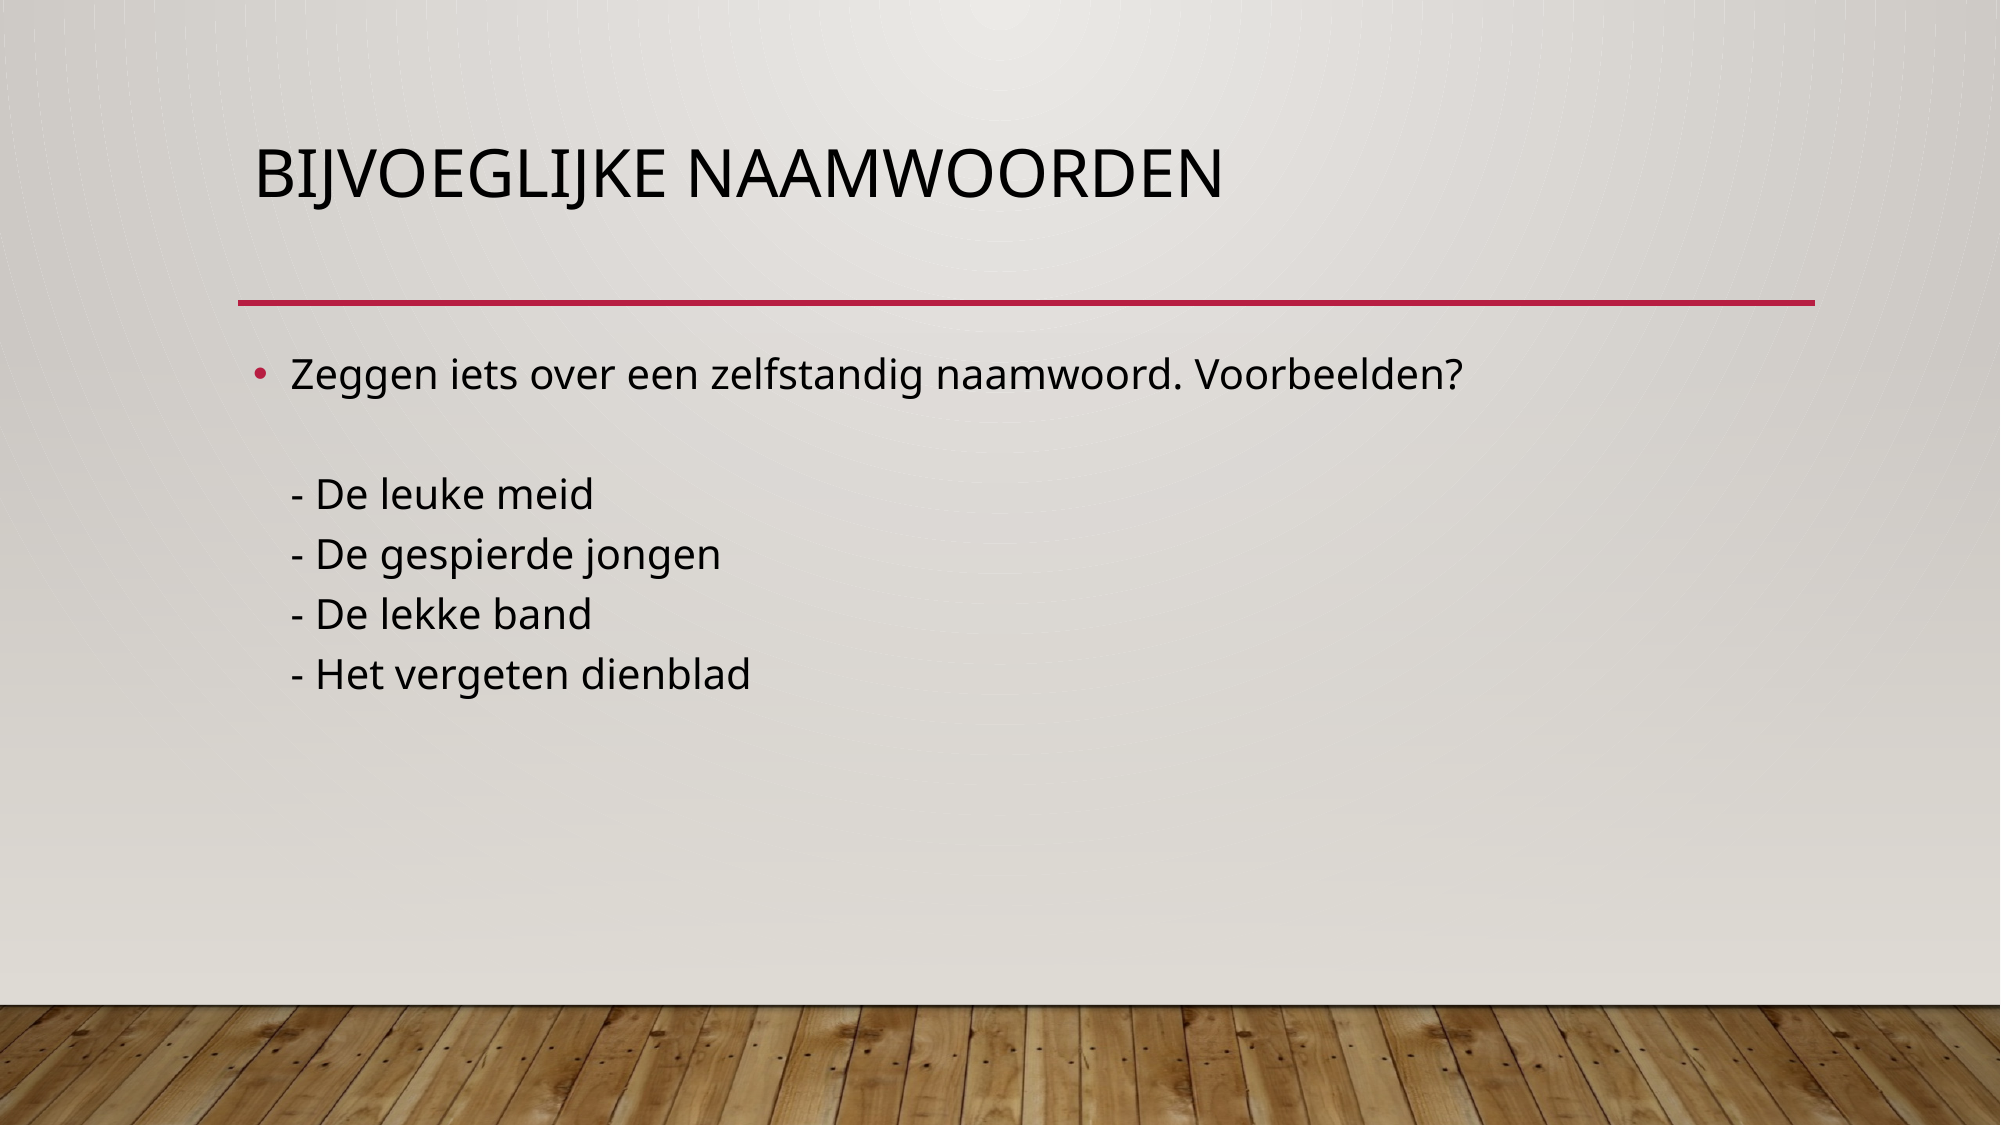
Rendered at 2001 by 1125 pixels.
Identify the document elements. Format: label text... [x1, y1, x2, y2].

title Bijvoeglijke naamwoorden [238, 131, 1814, 305]
picture [0, 1005, 2000, 1125]
list Zeggen iets over een zelfstandig naamwoord. Voorbeelden? - De leuke meid - De gespierde jongen - De lekke band - Het vergeten dienblad [238, 330, 1814, 897]
